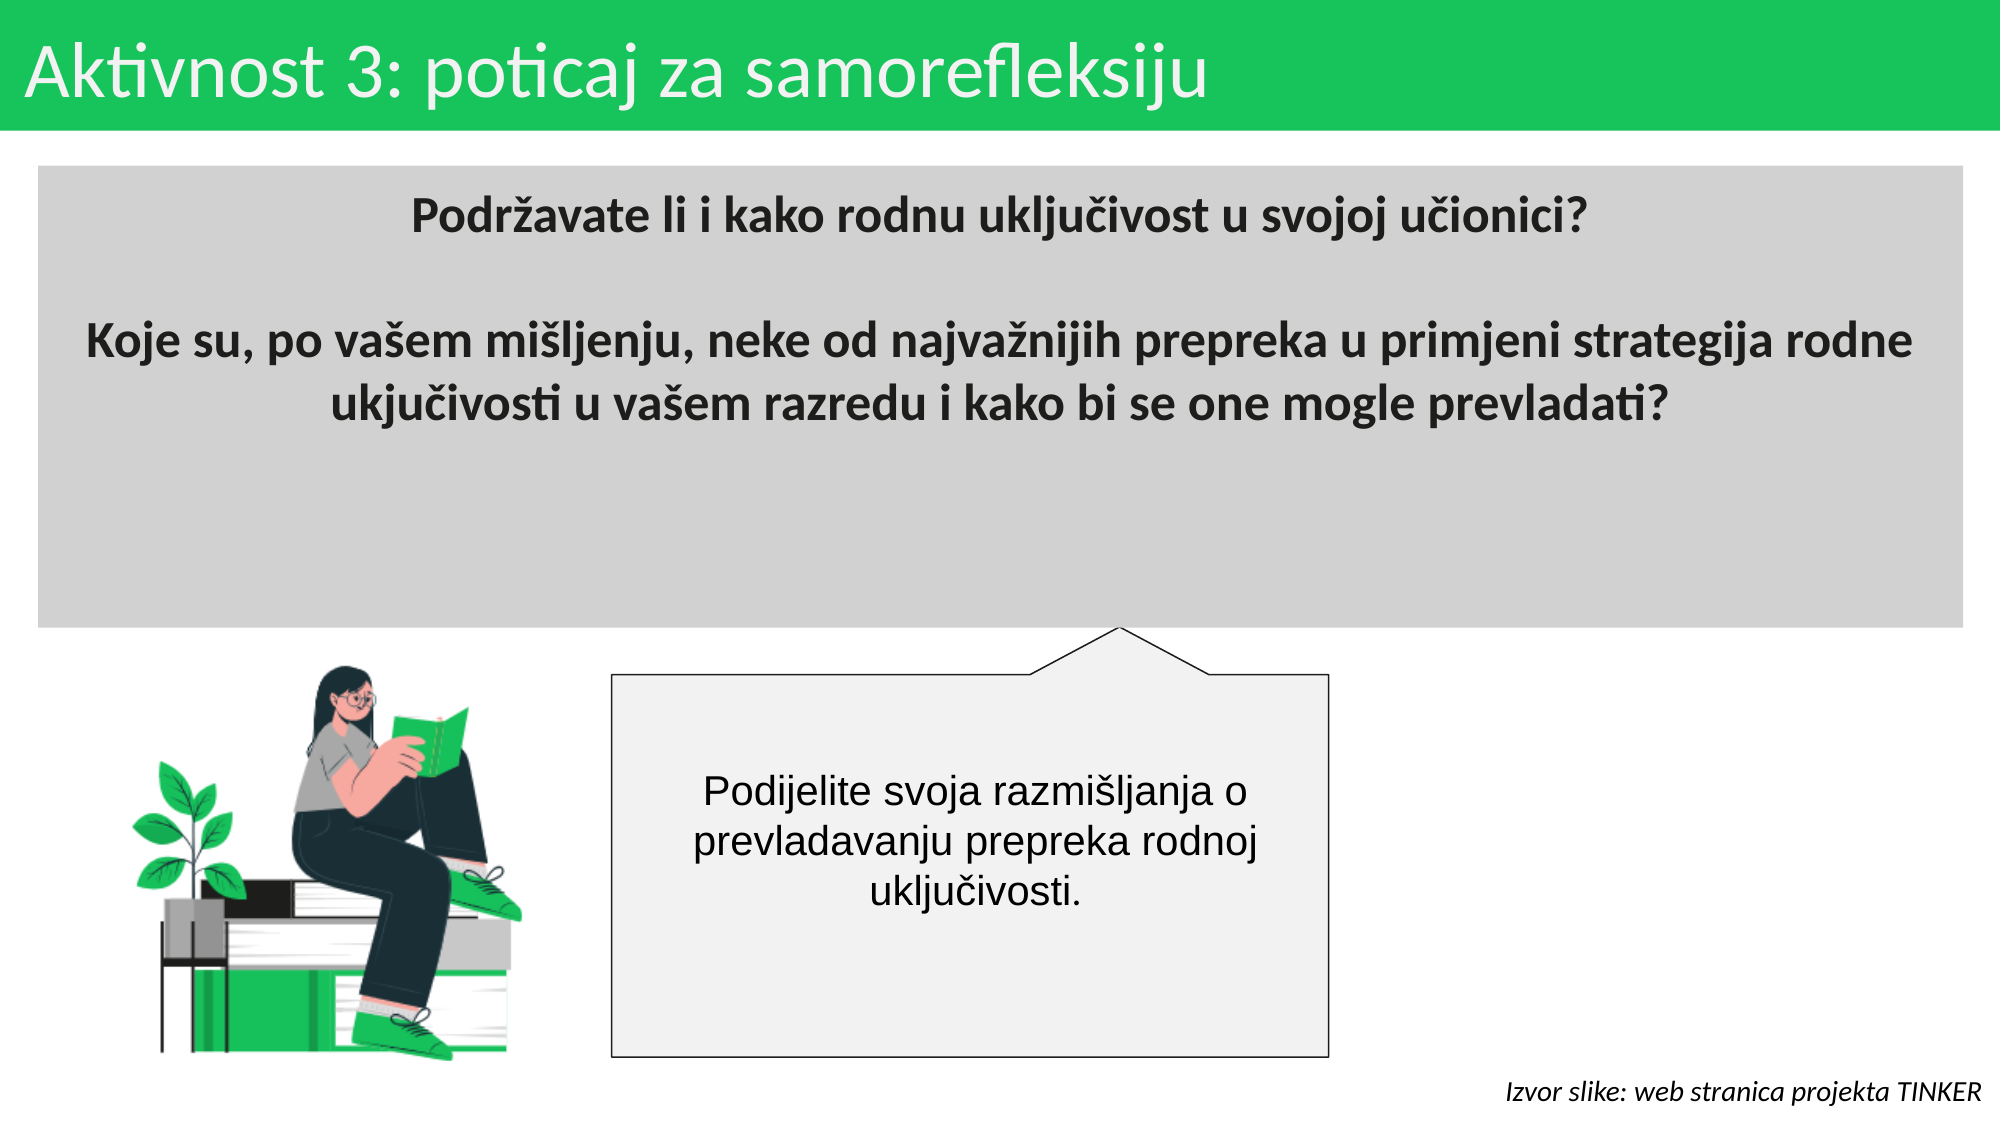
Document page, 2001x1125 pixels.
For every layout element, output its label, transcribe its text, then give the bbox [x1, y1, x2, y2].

title Aktivnost 3: poticaj za samorefleksiju [16, 13, 1976, 131]
text_box Izvor slike: web stranica projekta TINKER [1487, 1057, 2000, 1114]
text_box Podržavate li i kako rodnu uključivost u svojoj učionici? Koje su, po vašem mišljenju, neke od najvažnijih prepreka u primjeni strategija rodne ukjučivosti u vašem razredu i kako bi se one mogle prevladati? [38, 165, 1964, 628]
picture [128, 659, 531, 1072]
text_box Podijelite svoja razmišljanja o prevladavanju prepreka rodnoj uključivosti. [644, 701, 1307, 1029]
text_box [16, 144, 1976, 1108]
text_box [611, 628, 1329, 1058]
